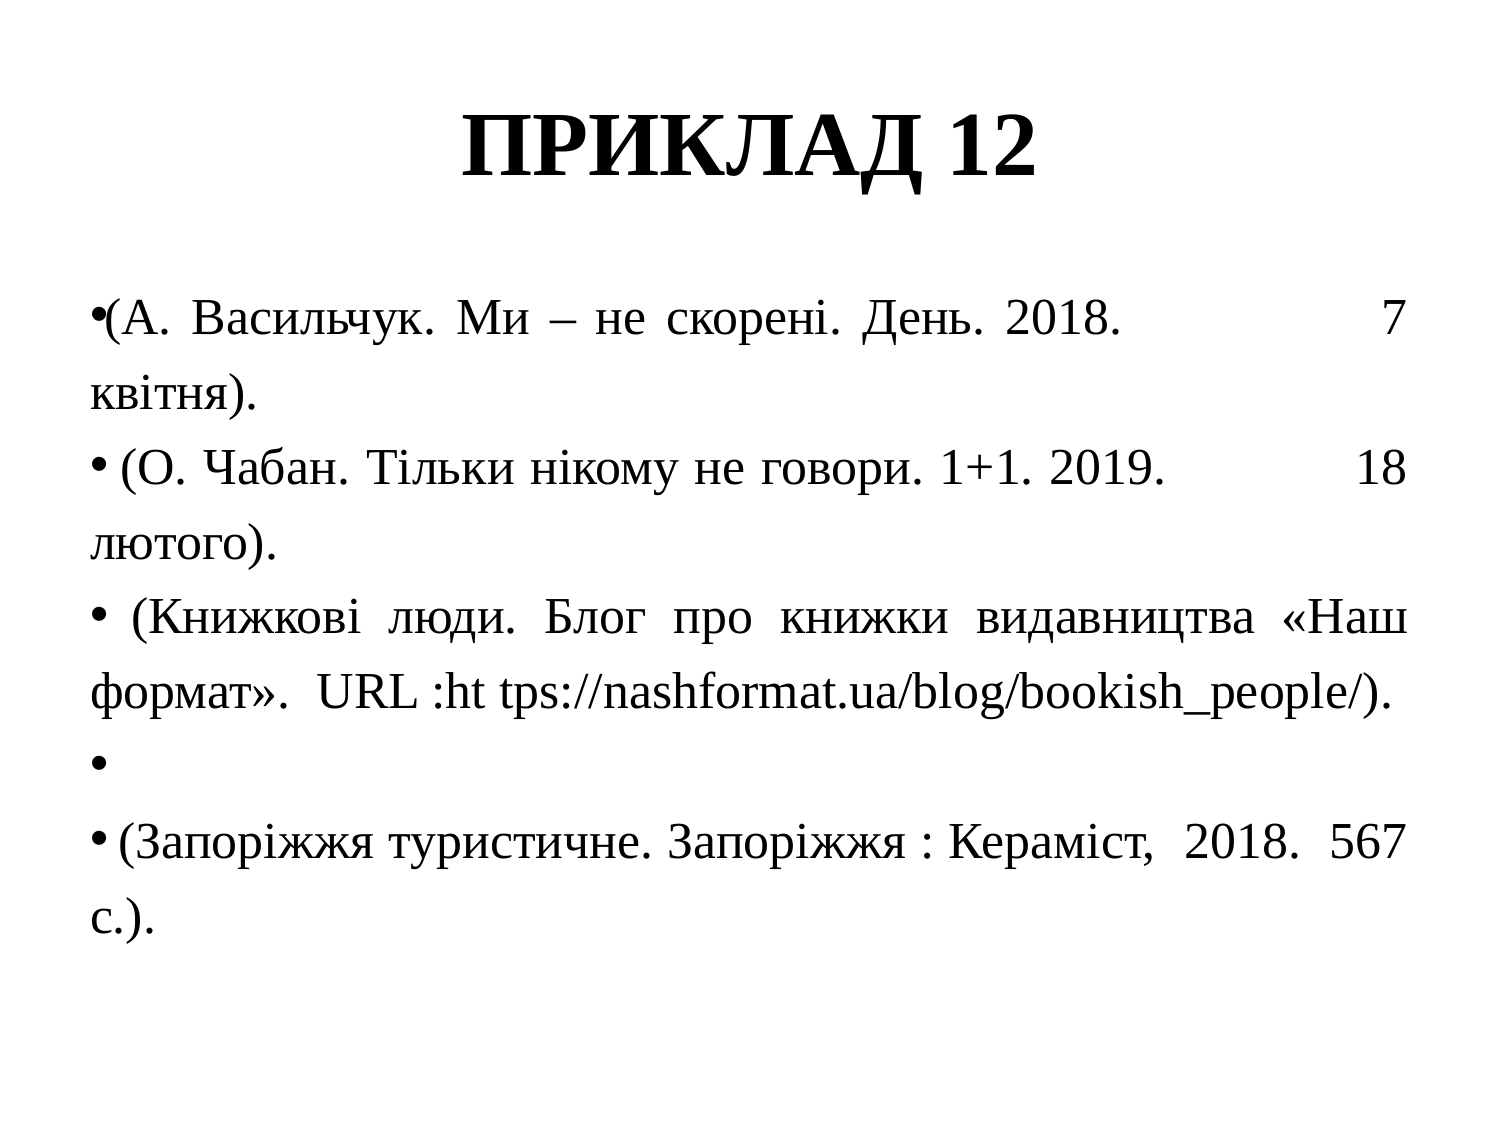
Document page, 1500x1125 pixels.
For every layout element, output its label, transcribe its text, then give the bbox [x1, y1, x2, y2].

list (А. Васильчук. Ми – не скорені. День. 2018. 7 квітня). (О. Чабан. Тільки нікому не говори. 1+1. 2019. 18 лютого). (Книжкові люди. Блог про книжки видавництва «Наш формат». URL :ht tps://nashformat.ua/blog/bookish_people/). (Запоріжжя туристичне. Запоріжжя : Кераміст, 2018. 567 с.). [75, 262, 1425, 1005]
title ПРИКЛАД 12 [75, 45, 1425, 233]
